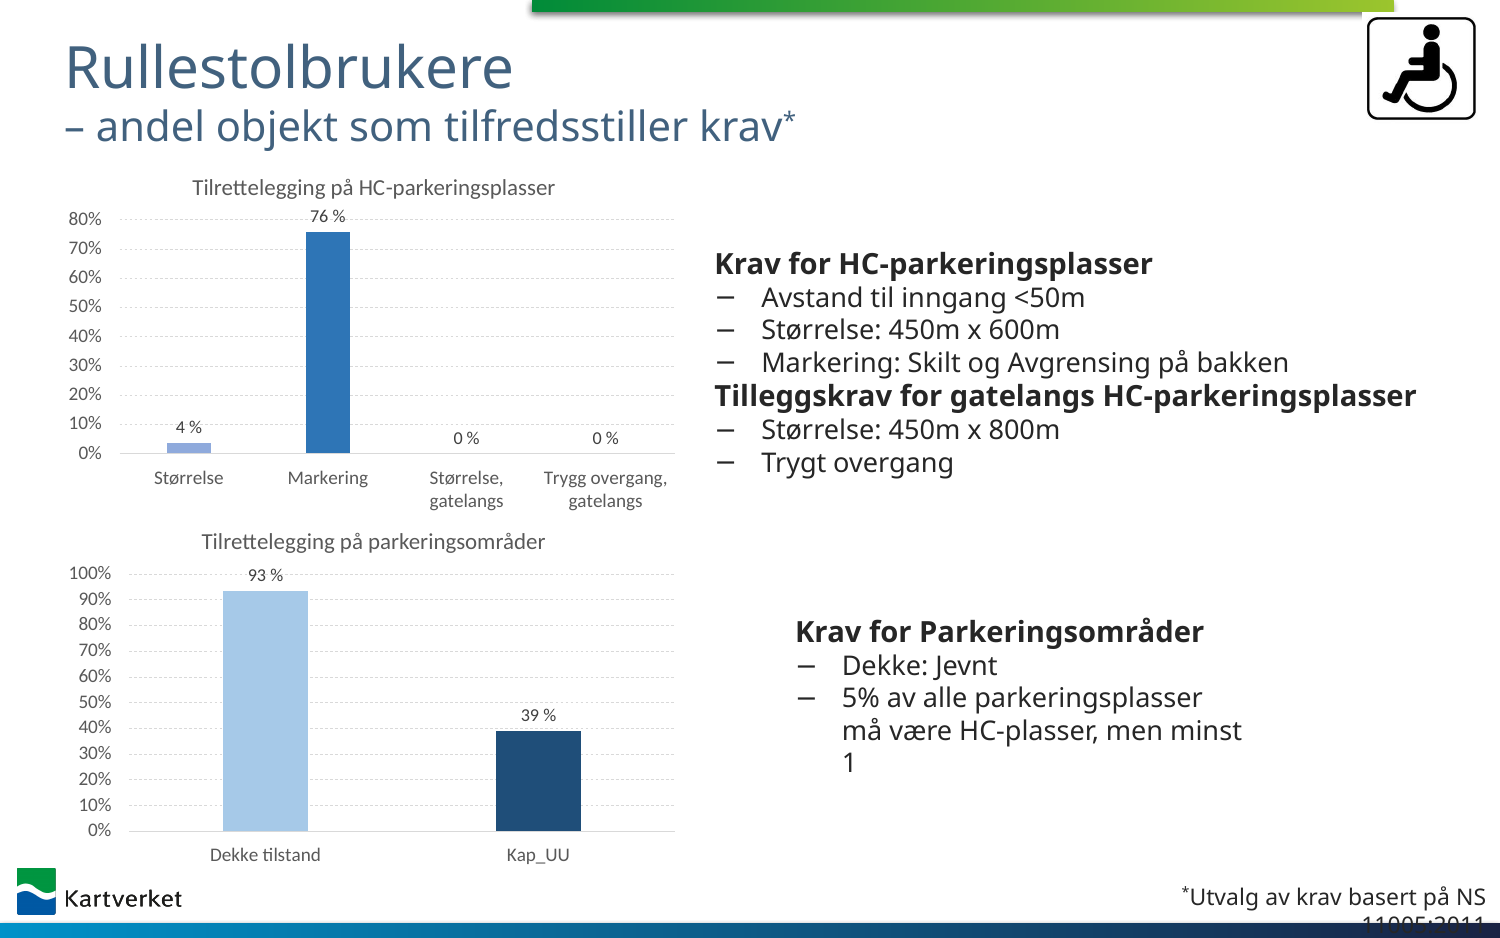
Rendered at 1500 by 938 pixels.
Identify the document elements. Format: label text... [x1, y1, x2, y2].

picture [62, 166, 686, 519]
picture [1362, 12, 1481, 126]
text_box Krav for HC-parkeringsplasser Avstand til inngang <50m Størrelse: 450m x 600m Markering: Skilt og Avgrensing på bakken Tilleggskrav for gatelangs HC-parkeringsplasser Størrelse: 450m x 800m Trygt overgang [699, 237, 1433, 485]
text_box Krav for Parkeringsområder Dekke: Jevnt 5% av alle parkeringsplasser må være HC-plasser, men minst 1 [780, 605, 1261, 786]
text_box *Utvalg av krav basert på NS 11005:2011 [1068, 873, 1500, 938]
text_box Rullestolbrukere – andel objekt som tilfredsstiller krav* [49, 25, 1431, 158]
picture [62, 520, 686, 874]
